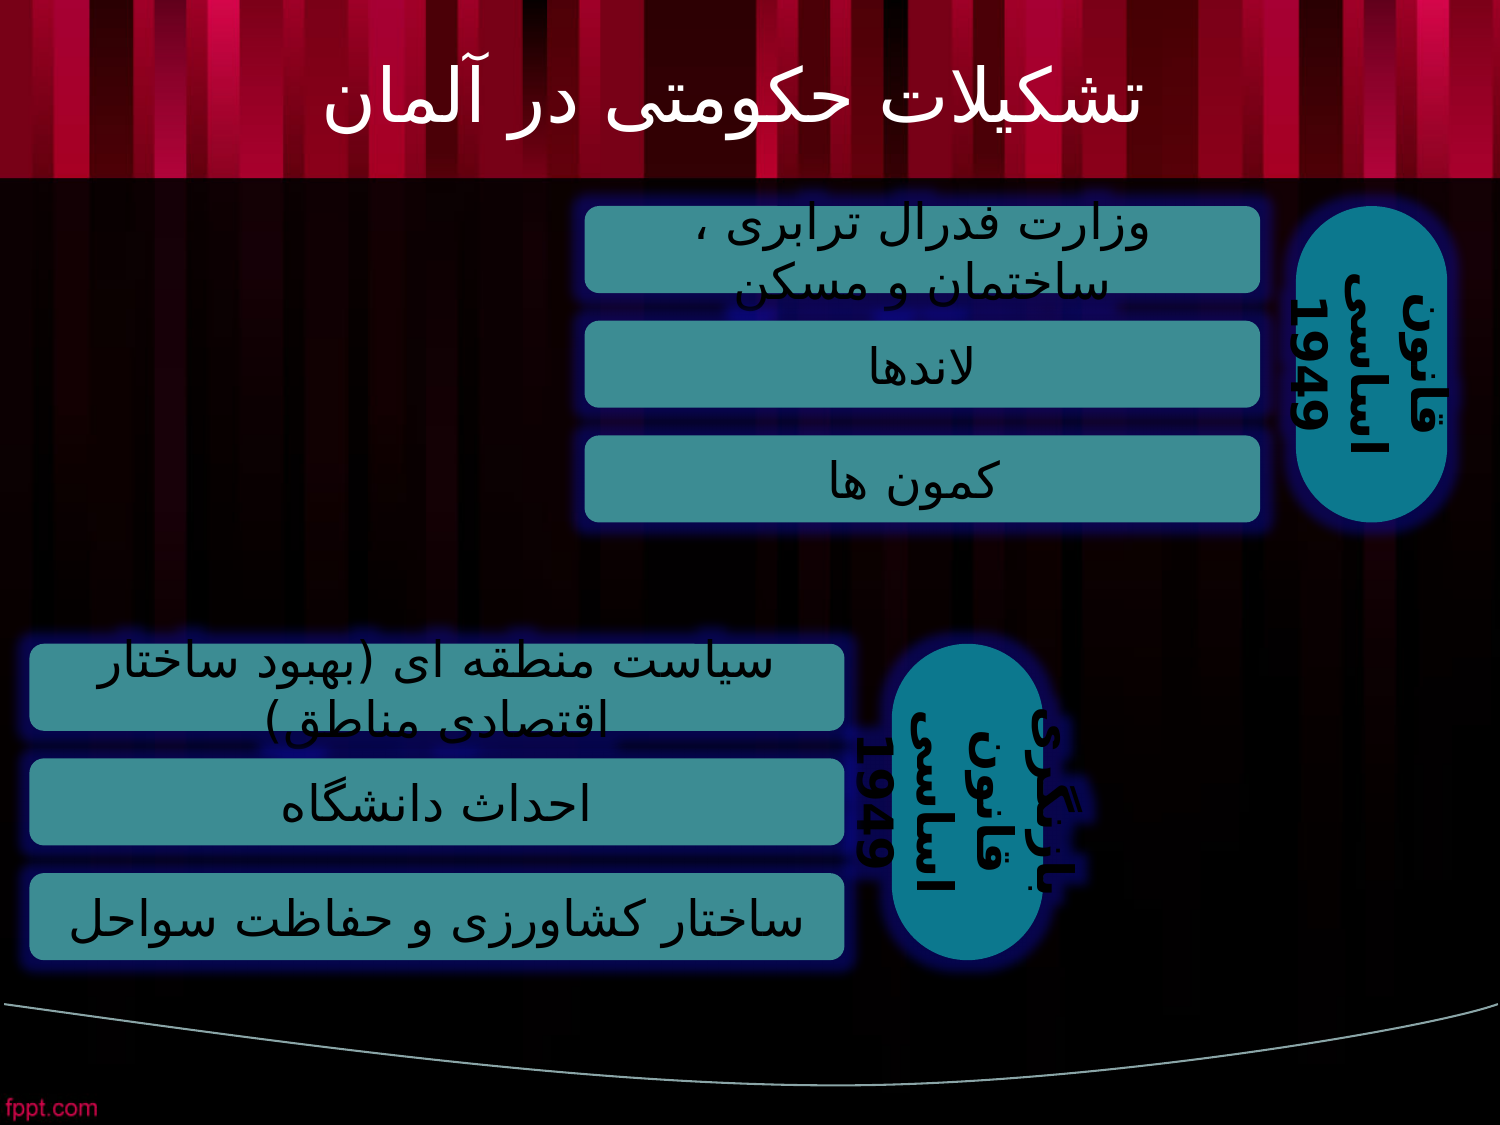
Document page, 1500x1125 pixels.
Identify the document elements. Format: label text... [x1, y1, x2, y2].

text_box سیاست منطقه ای (بهبود ساختار اقتصادی مناطق) [28, 643, 846, 732]
text_box ساختار کشاورزی و حفاظت سواحل [28, 872, 846, 961]
picture [0, 0, 1500, 1125]
text_box بازنگری قانون اساسی 1949 [891, 643, 1044, 961]
text_box قانون اساسی 1949 [1295, 205, 1448, 523]
text_box کمون ها [583, 434, 1261, 523]
text_box لاندها [583, 320, 1261, 409]
text_box احداث دانشگاه [28, 757, 846, 846]
title تشکیلات حکومتی در آلمان [53, 0, 1439, 185]
text_box وزارت فدرال ترابری ، ساختمان و مسکن [583, 205, 1261, 294]
text_box [3, 1003, 1499, 1087]
